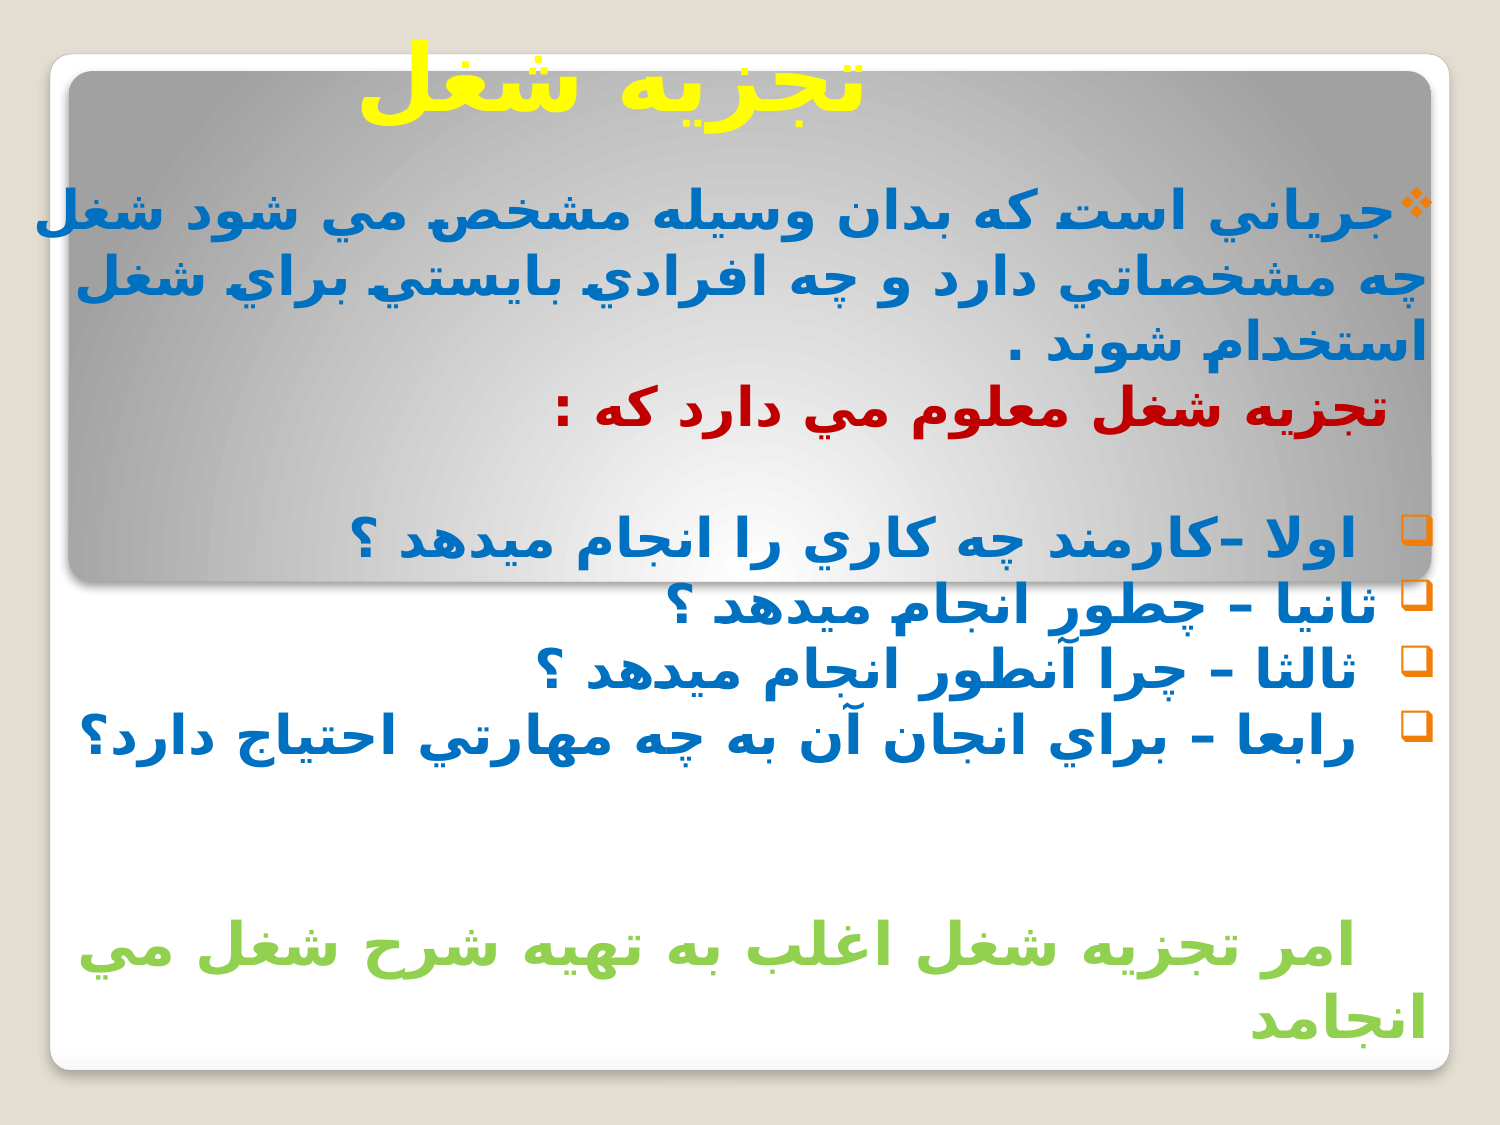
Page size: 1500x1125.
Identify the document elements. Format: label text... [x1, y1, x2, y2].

subtitle جرياني است كه بدان وسيله مشخص مي شود شغل چه مشخصاتي دارد و چه افرادي بايستي براي شغل استخدام شوند . تجزيه شغل معلوم مي دارد كه : اولا –كارمند چه كاري را انجام ميدهد ؟ ثانيا – چطور انجام ميدهد ؟ ثالثا – چرا آنطور انجام ميدهد ؟ رابعا – براي انجان آن به چه مهارتي احتياج دارد؟ امر تجزيه شغل اغلب به تهيه شرح شغل مي انجامد [0, 174, 1450, 1125]
title تجزيه شغل [0, 0, 1500, 138]
